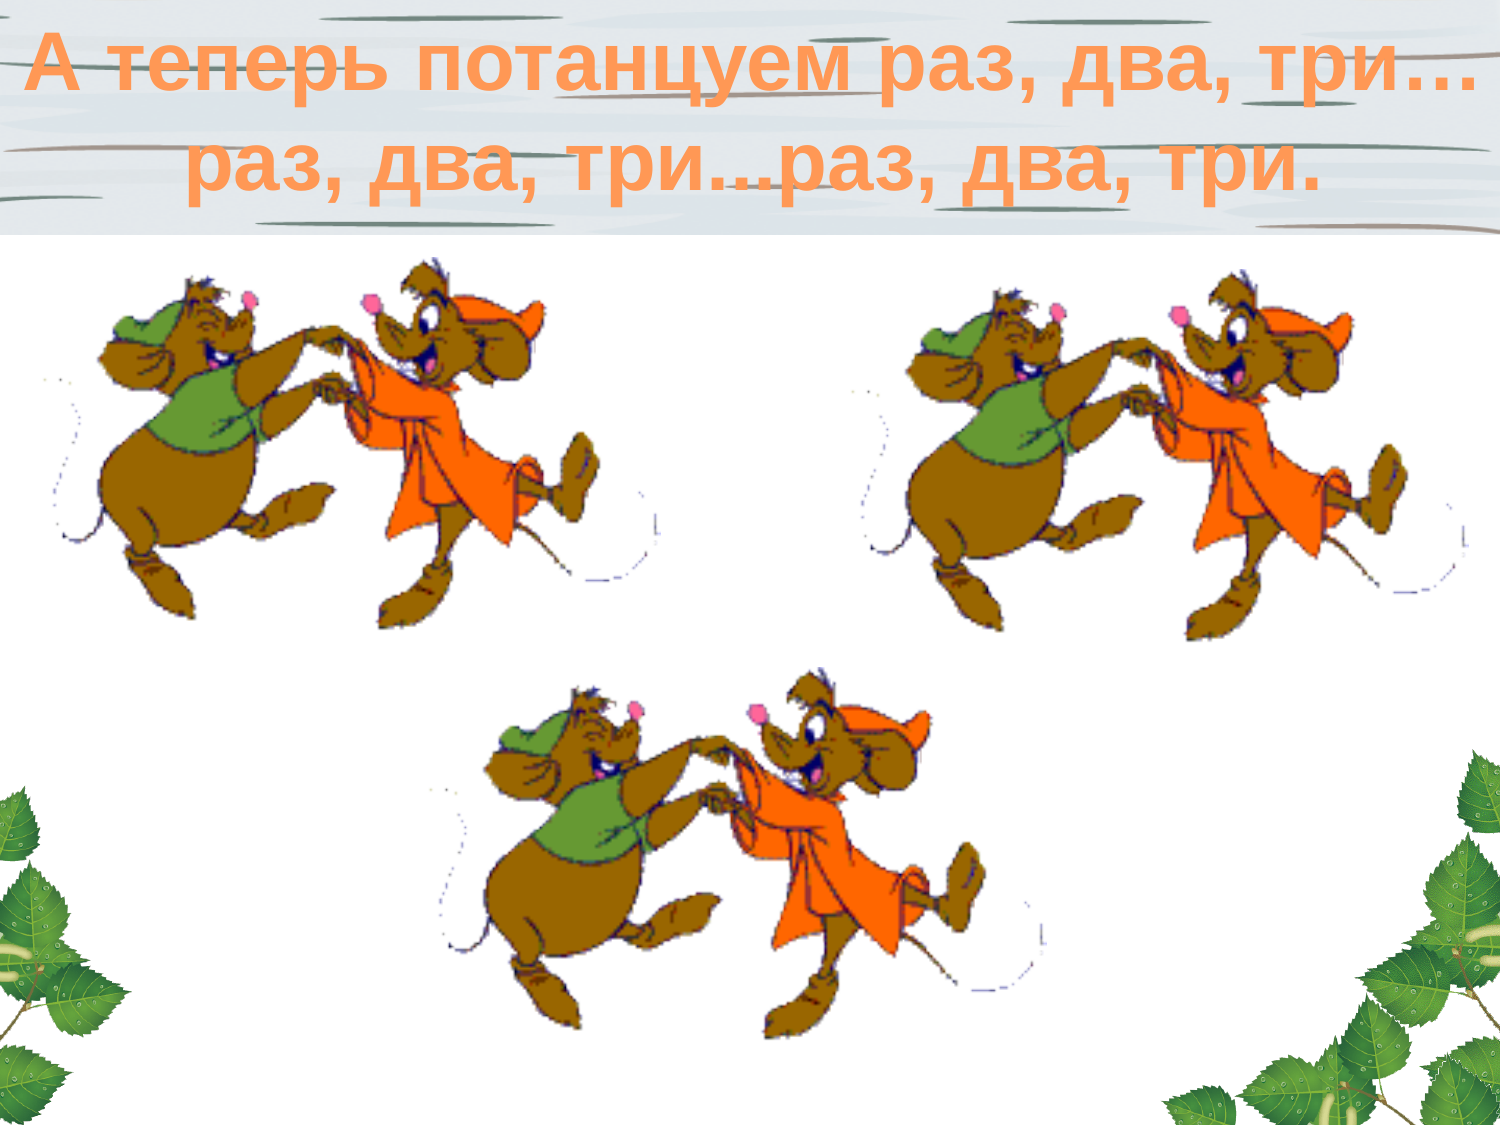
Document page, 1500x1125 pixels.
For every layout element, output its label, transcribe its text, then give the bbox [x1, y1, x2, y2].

picture [1160, 749, 1500, 1125]
picture [421, 667, 1048, 1059]
text_box А теперь потанцуем раз, два, три… раз, два, три...раз, два, три. [7, 0, 1500, 215]
picture [34, 257, 661, 649]
picture [0, 0, 1500, 235]
picture [0, 785, 132, 1125]
picture [843, 269, 1469, 661]
